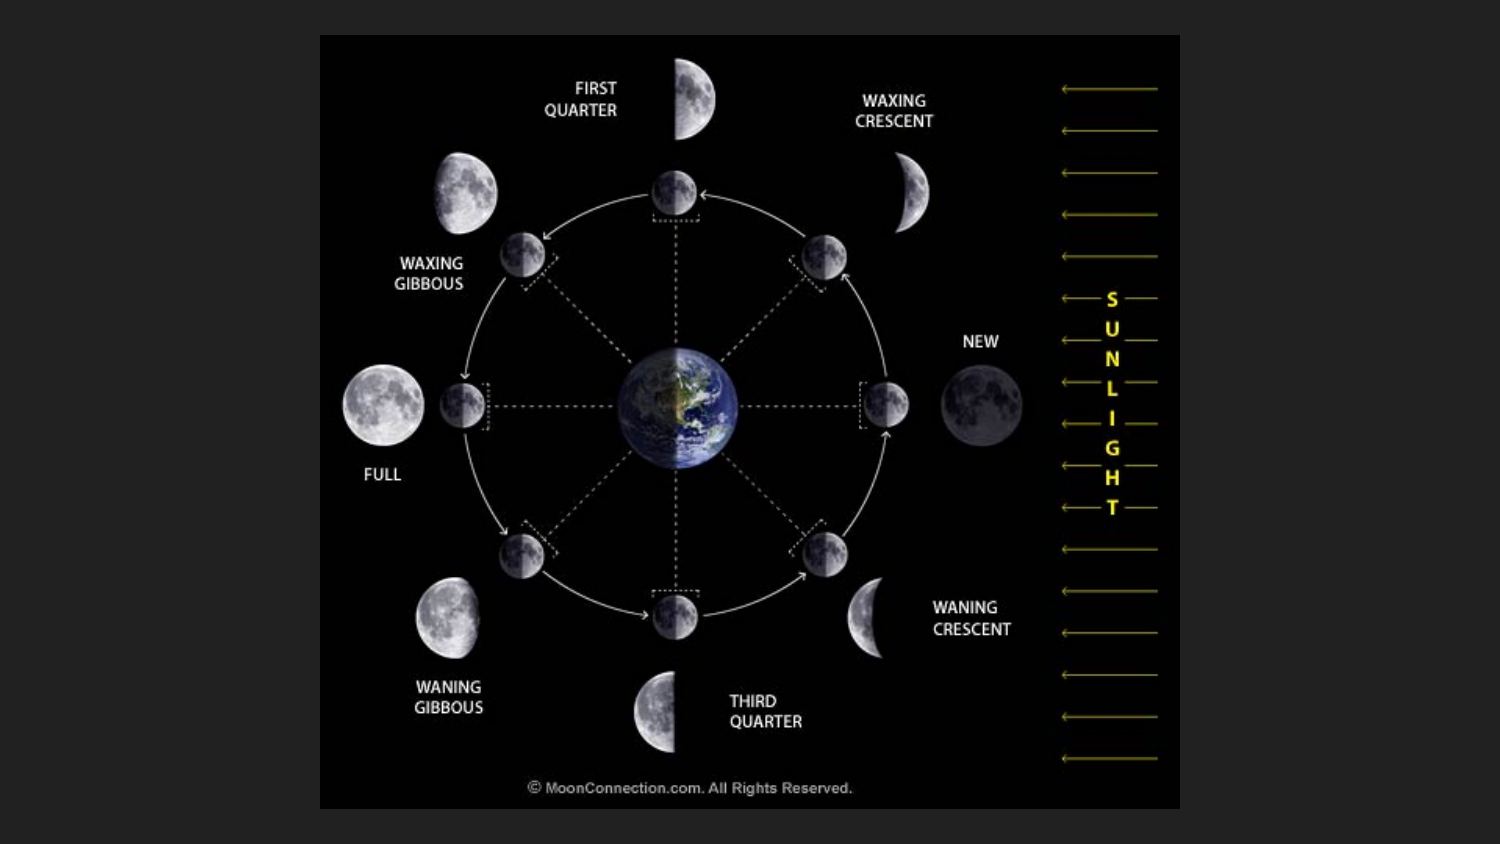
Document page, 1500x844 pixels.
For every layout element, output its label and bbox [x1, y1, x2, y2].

picture [319, 34, 1180, 809]
